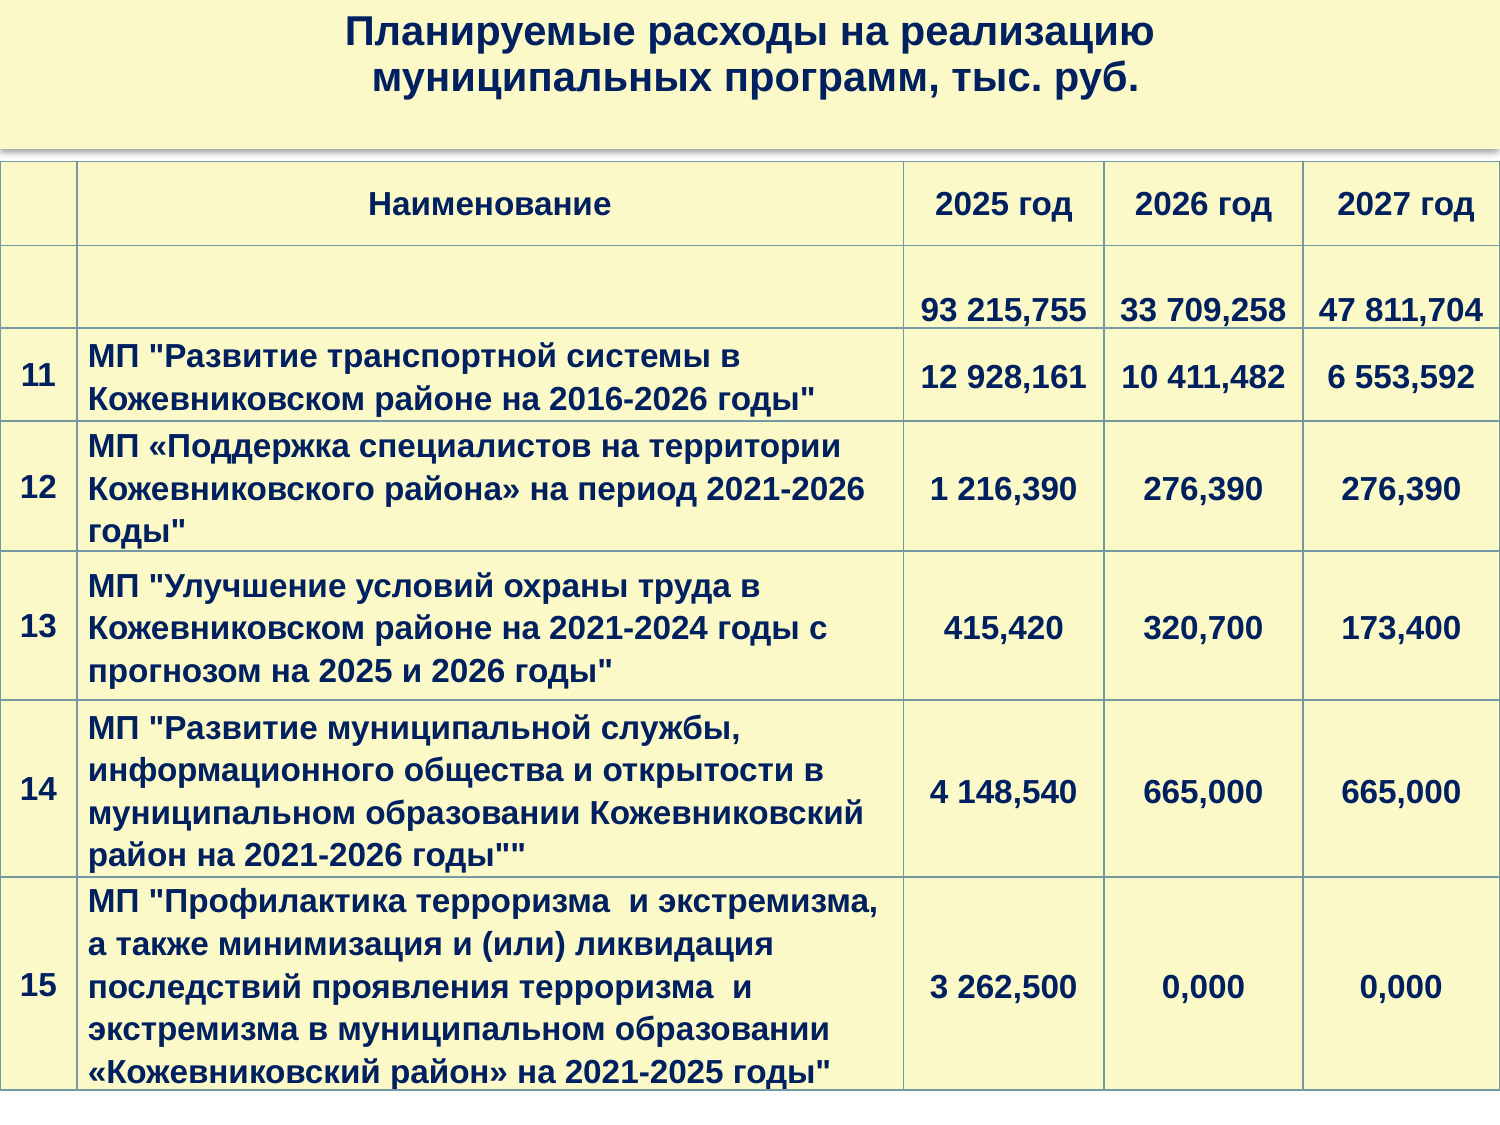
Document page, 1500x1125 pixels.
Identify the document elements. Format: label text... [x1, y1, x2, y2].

table_cell 415,420 [904, 552, 1103, 699]
table_cell 0,000 [1304, 878, 1499, 1089]
table_cell 4 148,540 [904, 701, 1103, 876]
table_cell МП "Улучшение условий охраны труда в Кожевниковском районе на 2021-2024 годы с прогнозом на 2025 и 2026 годы" [78, 552, 903, 699]
table_cell 665,000 [1105, 701, 1302, 876]
table_cell МП «Поддержка специалистов на территории Кожевниковского района» на период 2021-2026 годы" [78, 422, 903, 550]
table_cell 10 411,482 [1105, 329, 1302, 420]
table_cell 320,700 [1105, 552, 1302, 699]
table_cell 276,390 [1105, 422, 1302, 550]
table_cell МП "Профилактика терроризма и экстремизма, а также минимизация и (или) ликвидация последствий проявления терроризма и экстремизма в муниципальном образовании «Кожевниковский район» на 2021-2025 годы" [78, 878, 903, 1089]
table_cell [78, 246, 903, 327]
table_header 2025 год [904, 162, 1103, 245]
table_cell 3 262,500 [904, 878, 1103, 1089]
table_header 2027 год [1304, 162, 1499, 245]
table_cell 12 928,161 [904, 329, 1103, 420]
table_cell 93 215,755 [904, 246, 1103, 327]
table_cell 14 [1, 701, 76, 876]
table_cell [1, 246, 76, 327]
table_cell 6 553,592 [1304, 329, 1499, 420]
table_header Наименование [78, 162, 903, 245]
table_header [1, 162, 76, 245]
table_cell 0,000 [1105, 878, 1302, 1089]
table_header 2026 год [1105, 162, 1302, 245]
table_cell 15 [1, 878, 76, 1089]
table_cell 11 [1, 329, 76, 420]
table_cell 13 [1, 552, 76, 699]
table_cell МП "Развитие транспортной системы в Кожевниковском районе на 2016-2026 годы" [78, 329, 903, 420]
table_cell 665,000 [1304, 701, 1499, 876]
table_cell 173,400 [1304, 552, 1499, 699]
text_box Планируемые расходы на реализацию муниципальных программ, тыс. руб. [0, 0, 1500, 149]
table_cell 12 [1, 422, 76, 550]
table_cell 1 216,390 [904, 422, 1103, 550]
table_cell 33 709,258 [1105, 246, 1302, 327]
table_cell 47 811,704 [1304, 246, 1499, 327]
table_cell 276,390 [1304, 422, 1499, 550]
table_cell МП "Развитие муниципальной службы, информационного общества и открытости в муниципальном образовании Кожевниковский район на 2021-2026 годы"" [78, 701, 903, 876]
